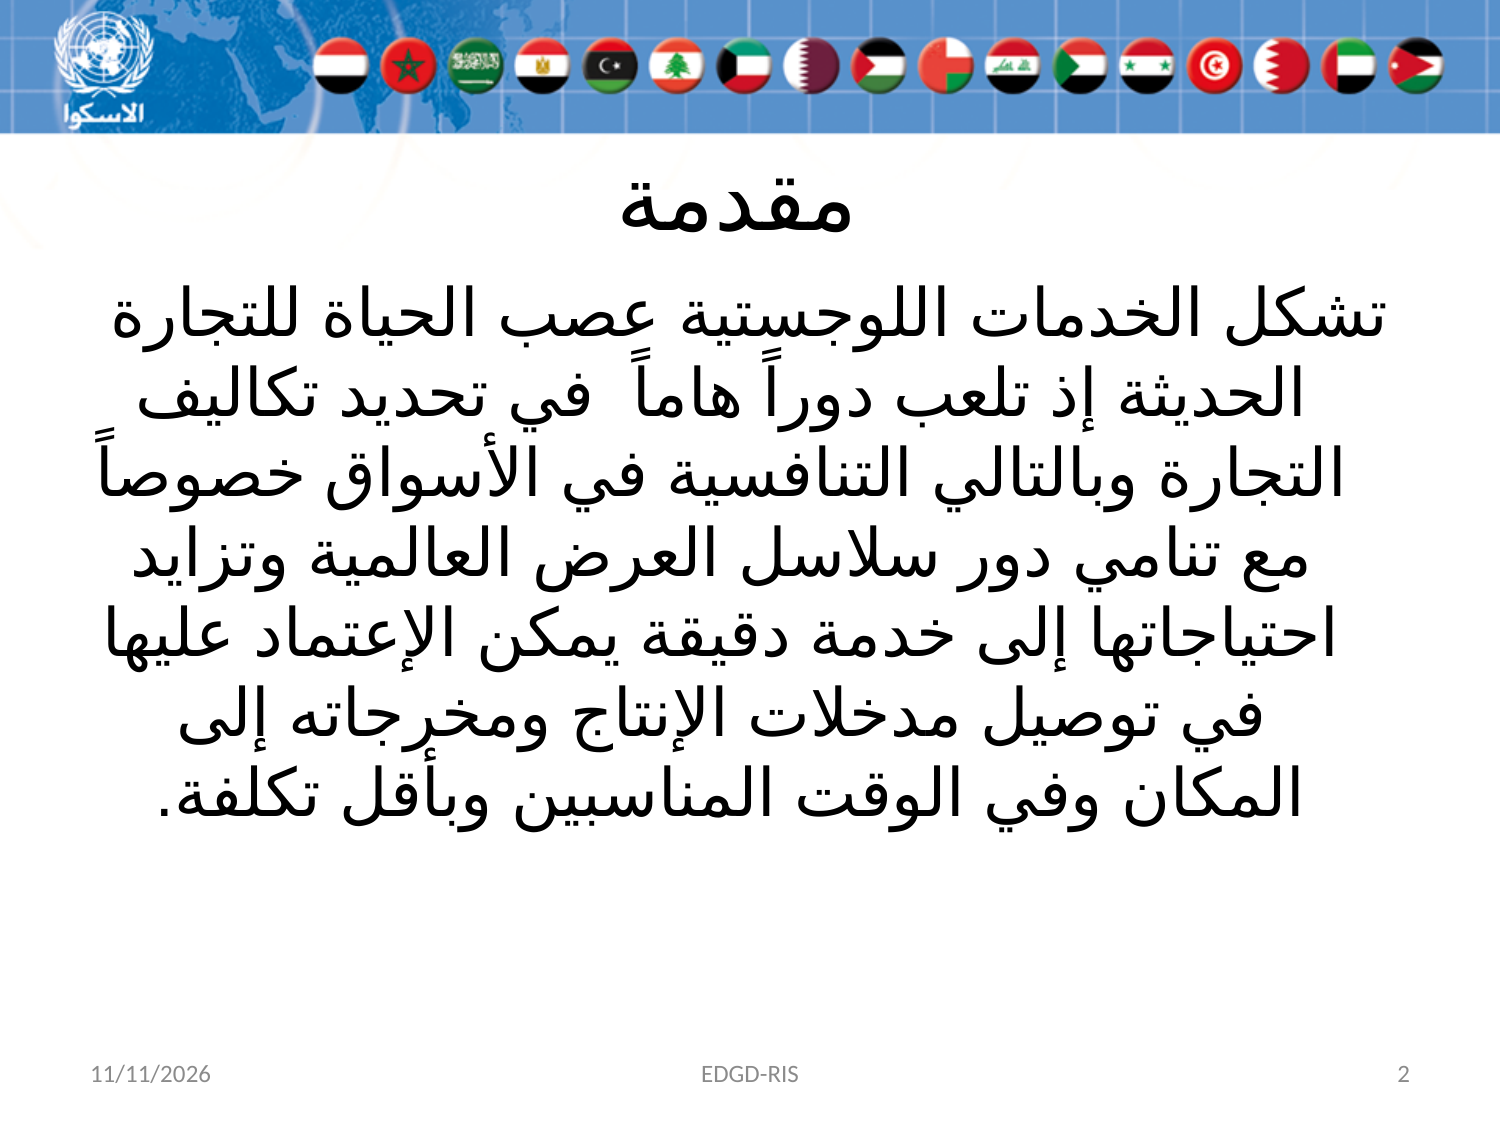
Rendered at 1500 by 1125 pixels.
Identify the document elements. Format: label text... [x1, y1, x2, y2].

title مقدمة [74, 44, 1426, 233]
picture [0, 0, 1500, 1125]
list تشكل الخدمات اللوجستية عصب الحياة للتجارة الحديثة إذ تلعب دوراً هاماً في تحديد تكاليف التجارة وبالتالي التنافسية في الأسواق خصوصاً مع تنامي دور سلاسل العرض العالمية وتزايد احتياجاتها إلى خدمة دقيقة يمكن الإعتماد عليها في توصيل مدخلات الإنتاج ومخرجاته إلى المكان وفي الوقت المناسبين وبأقل تكلفة. [74, 262, 1426, 1006]
footer EDGD-RIS [512, 1042, 988, 1103]
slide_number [75, 1042, 425, 1103]
slide_number 2 [1074, 1042, 1425, 1103]
